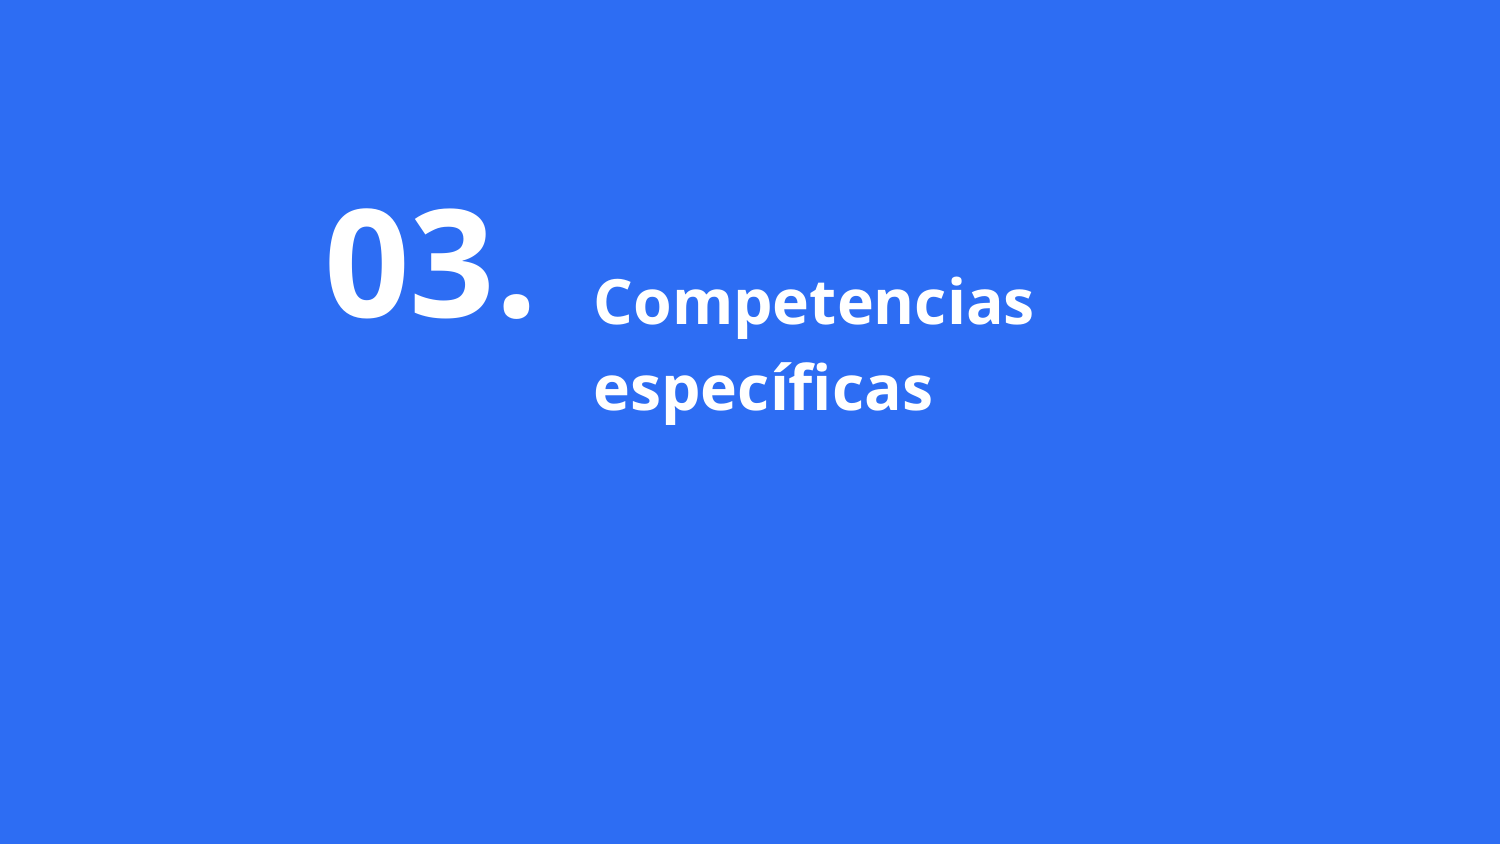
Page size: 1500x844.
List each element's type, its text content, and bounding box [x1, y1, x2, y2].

title 03. [105, 216, 550, 322]
title Competencias específicas [582, 216, 1371, 458]
